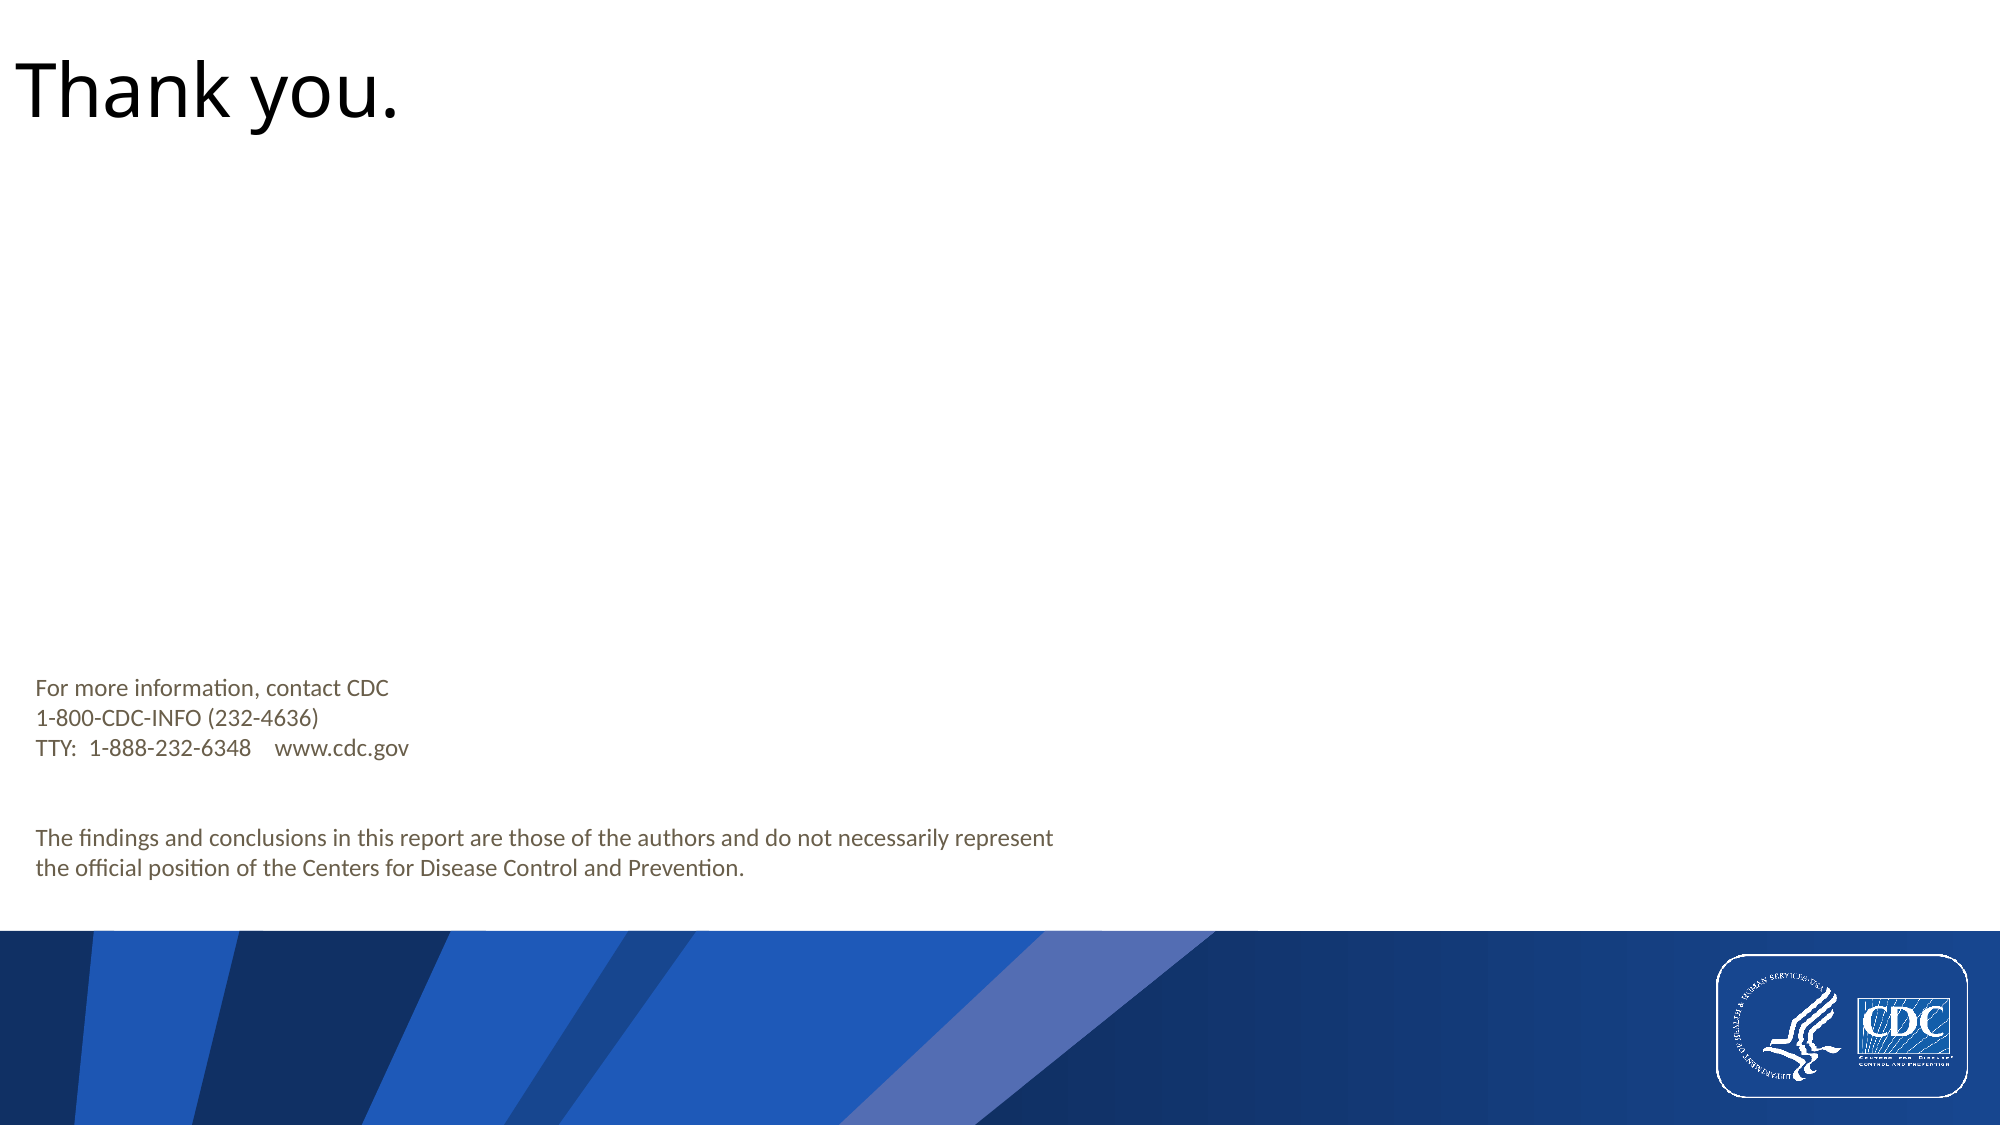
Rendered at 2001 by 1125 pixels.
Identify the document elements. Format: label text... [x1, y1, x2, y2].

picture [1716, 954, 1968, 1098]
title Thank you. [0, 45, 1800, 233]
